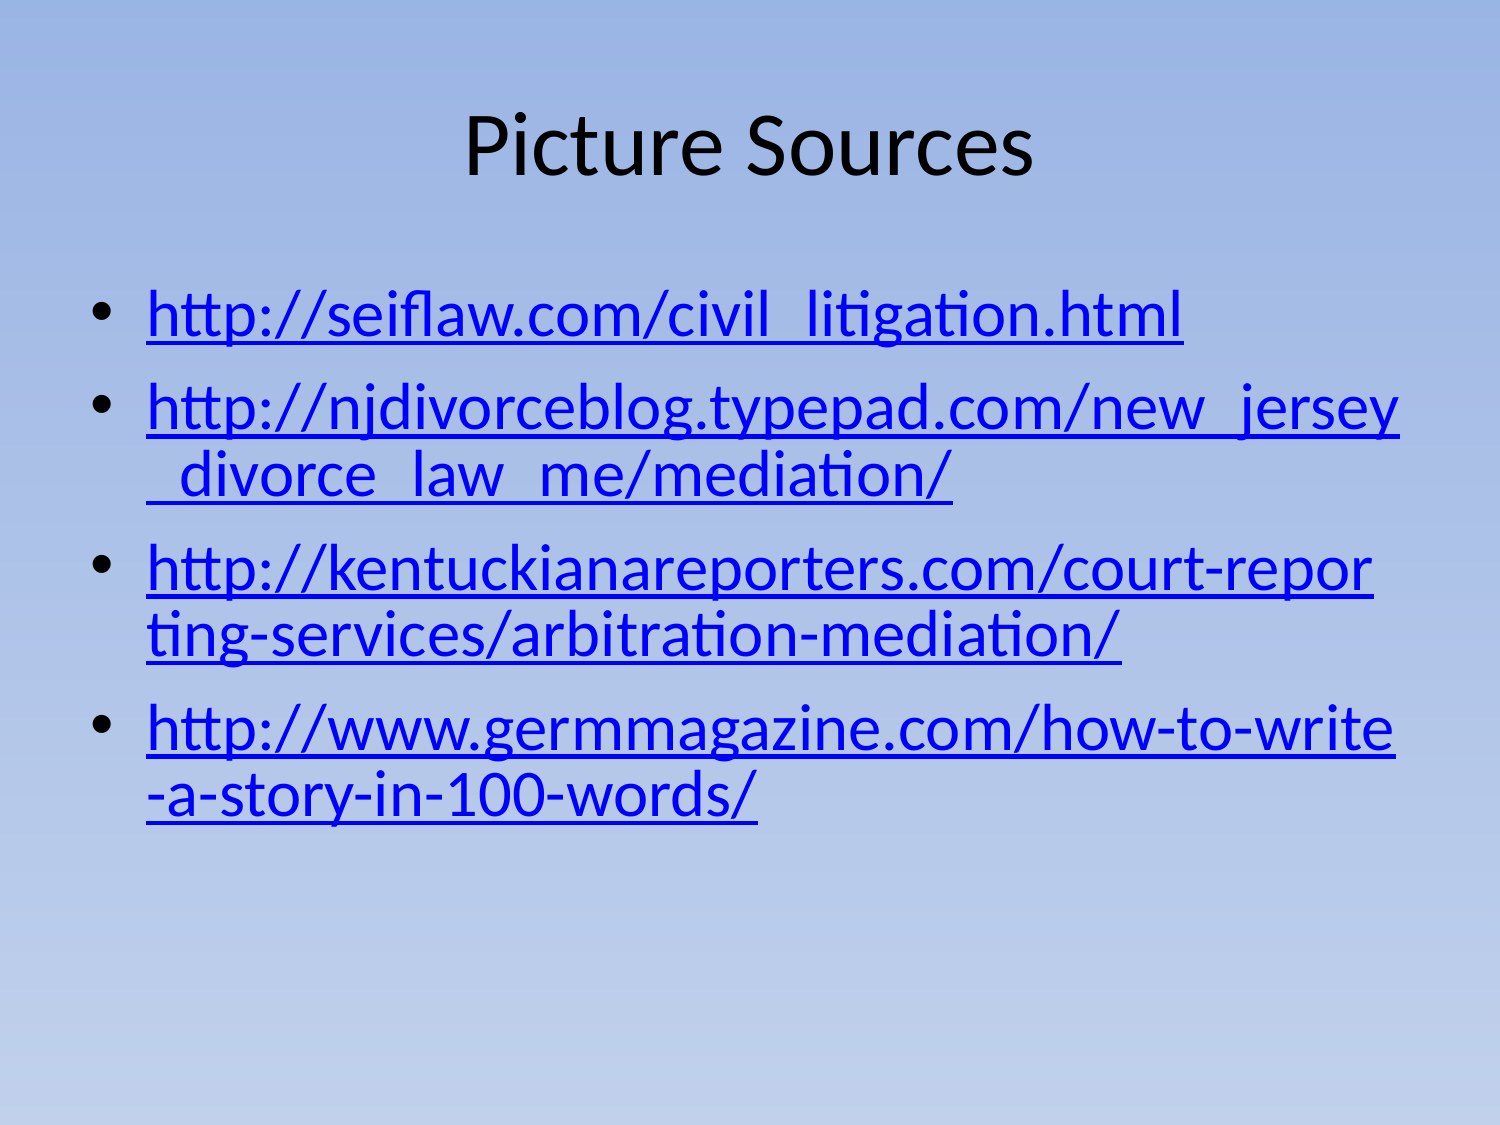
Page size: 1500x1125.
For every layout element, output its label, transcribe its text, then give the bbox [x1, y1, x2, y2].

list http://seiflaw.com/civil_litigation.html http://njdivorceblog.typepad.com/new_jersey_divorce_law_me/mediation/ http://kentuckianareporters.com/court-reporting-services/arbitration-mediation/ http://www.germmagazine.com/how-to-write-a-story-in-100-words/ [75, 262, 1425, 1005]
title Picture Sources [75, 45, 1425, 233]
